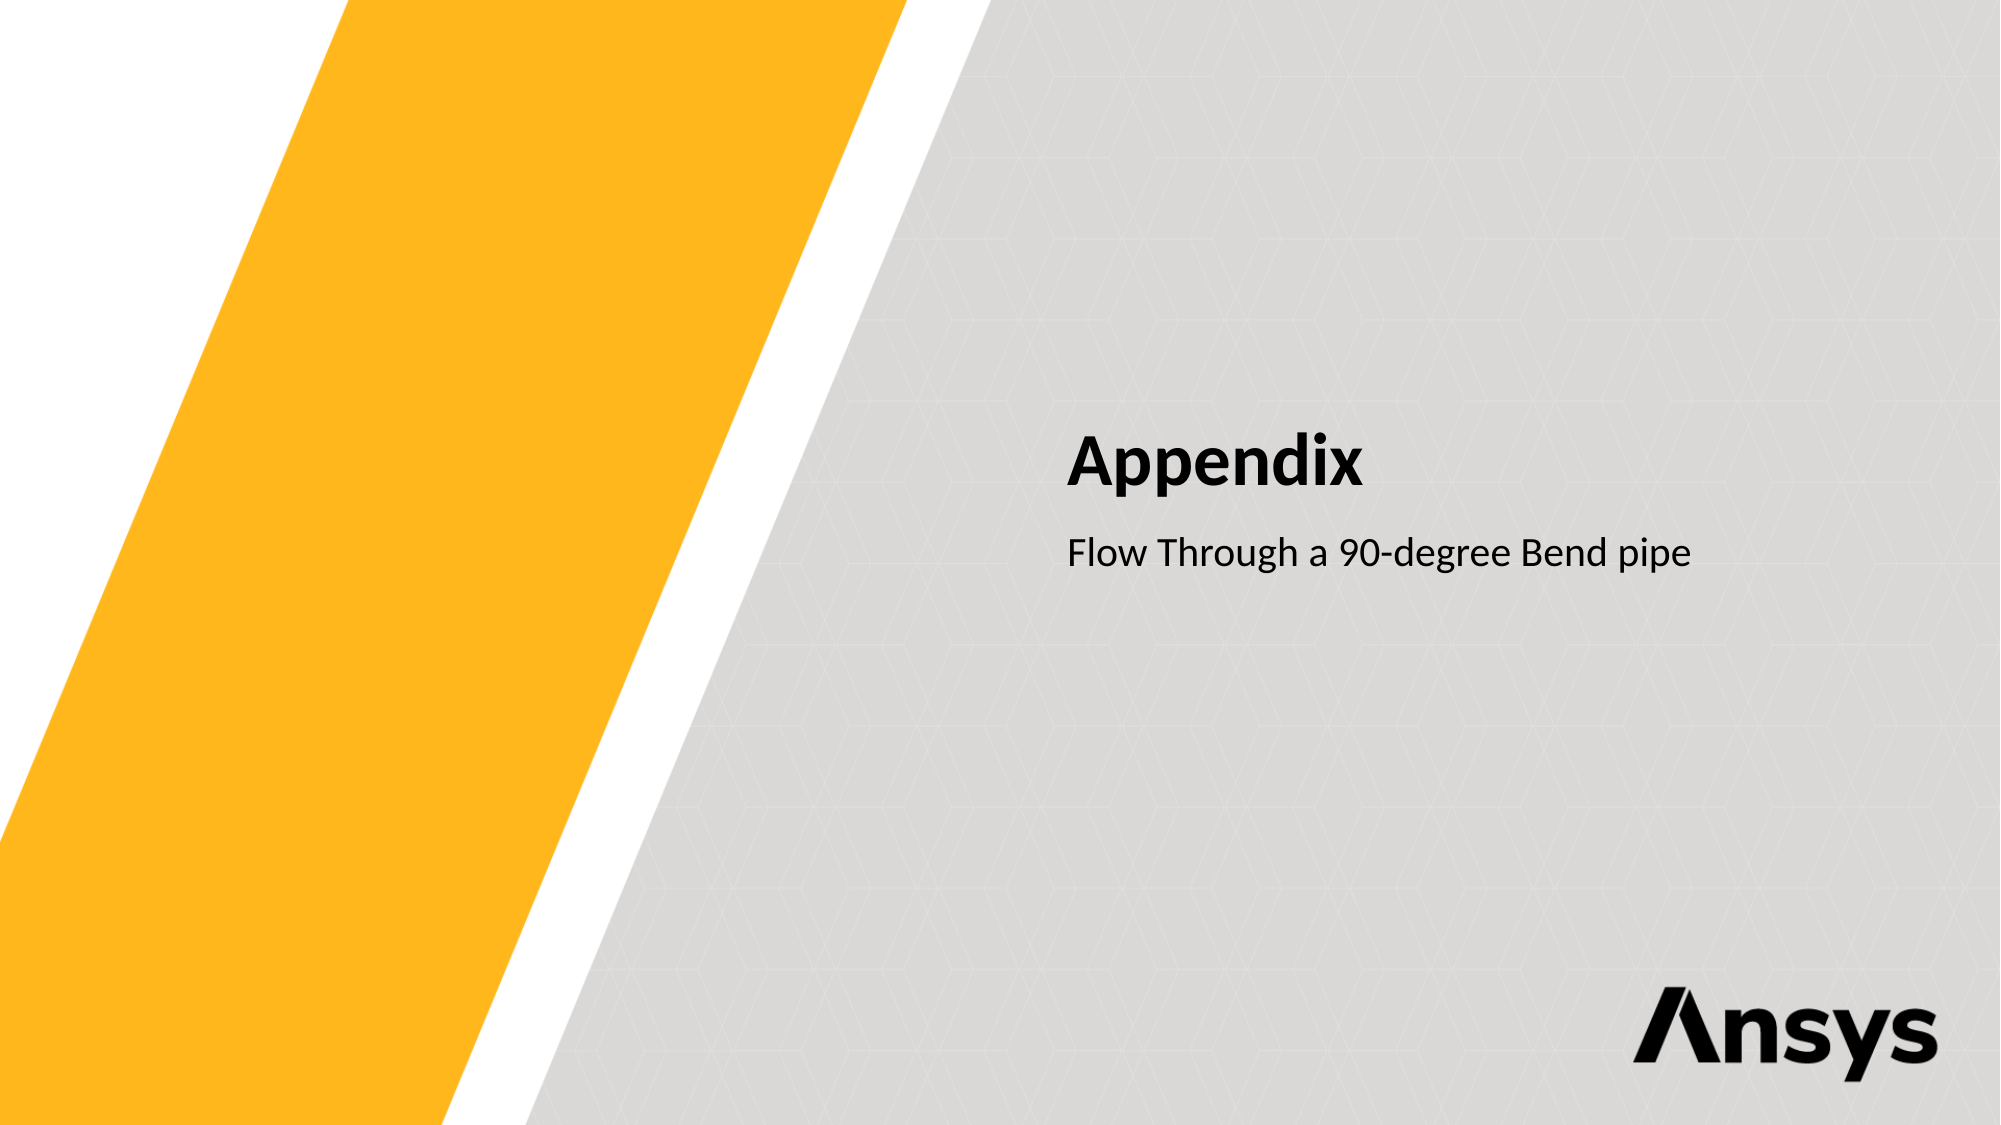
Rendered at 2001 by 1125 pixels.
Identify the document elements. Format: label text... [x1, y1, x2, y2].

list Appendix [1052, 413, 1938, 523]
picture [0, 0, 2000, 1125]
text_box Flow Through a 90-degree Bend pipe [1052, 523, 1938, 663]
